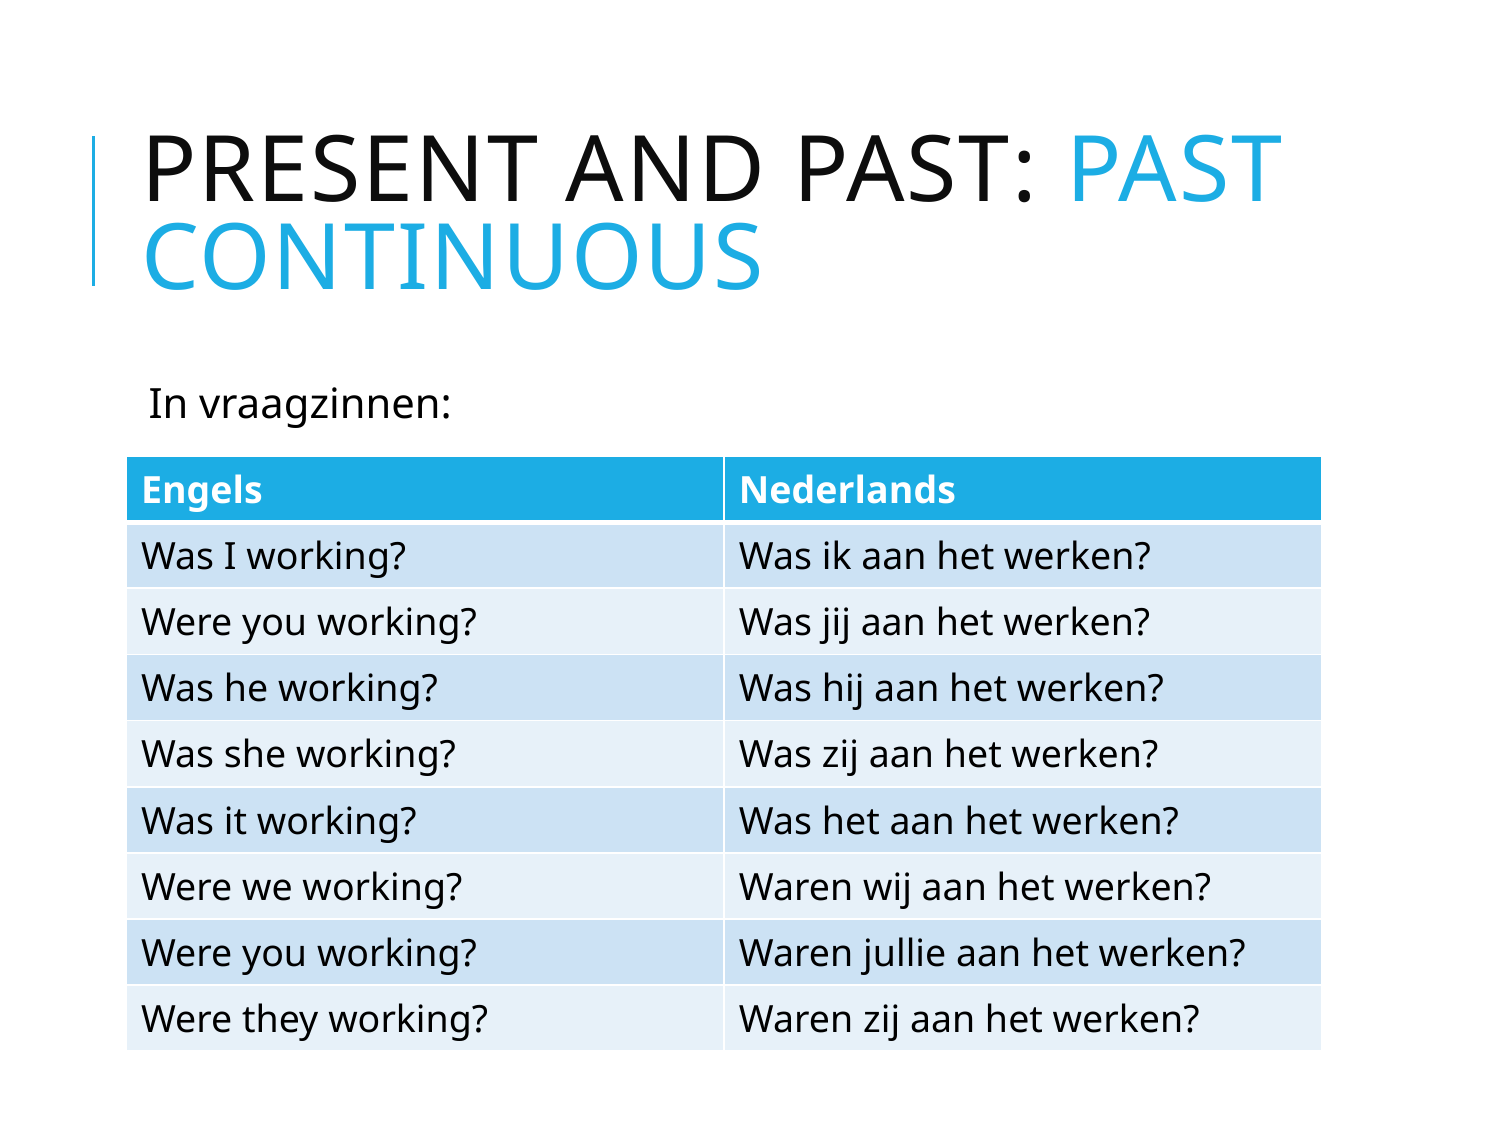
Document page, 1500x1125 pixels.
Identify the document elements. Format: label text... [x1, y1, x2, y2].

table_cell Was het aan het werken? [725, 788, 1321, 852]
table_cell Were you working? [127, 589, 723, 654]
table_cell Was ik aan het werken? [725, 525, 1321, 587]
table_cell Waren wij aan het werken? [725, 854, 1321, 918]
table_cell Were they working? [127, 986, 723, 1050]
title Present and past: Past Continuous [126, 96, 1322, 342]
table_cell Waren jullie aan het werken? [725, 920, 1321, 984]
table_header Nederlands [725, 457, 1321, 520]
table_cell Were you working? [127, 920, 723, 984]
table_cell Waren zij aan het werken? [725, 986, 1321, 1050]
table_cell Was she working? [127, 721, 723, 786]
table_cell Was he working? [127, 655, 723, 720]
table_cell Were we working? [127, 854, 723, 918]
list In vraagzinnen: [126, 375, 1322, 455]
table_cell Was it working? [127, 788, 723, 852]
table_cell Was I working? [127, 525, 723, 587]
table_header Engels [127, 457, 723, 520]
table_cell Was zij aan het werken? [725, 721, 1321, 786]
table_cell Was hij aan het werken? [725, 655, 1321, 720]
table_cell Was jij aan het werken? [725, 589, 1321, 654]
